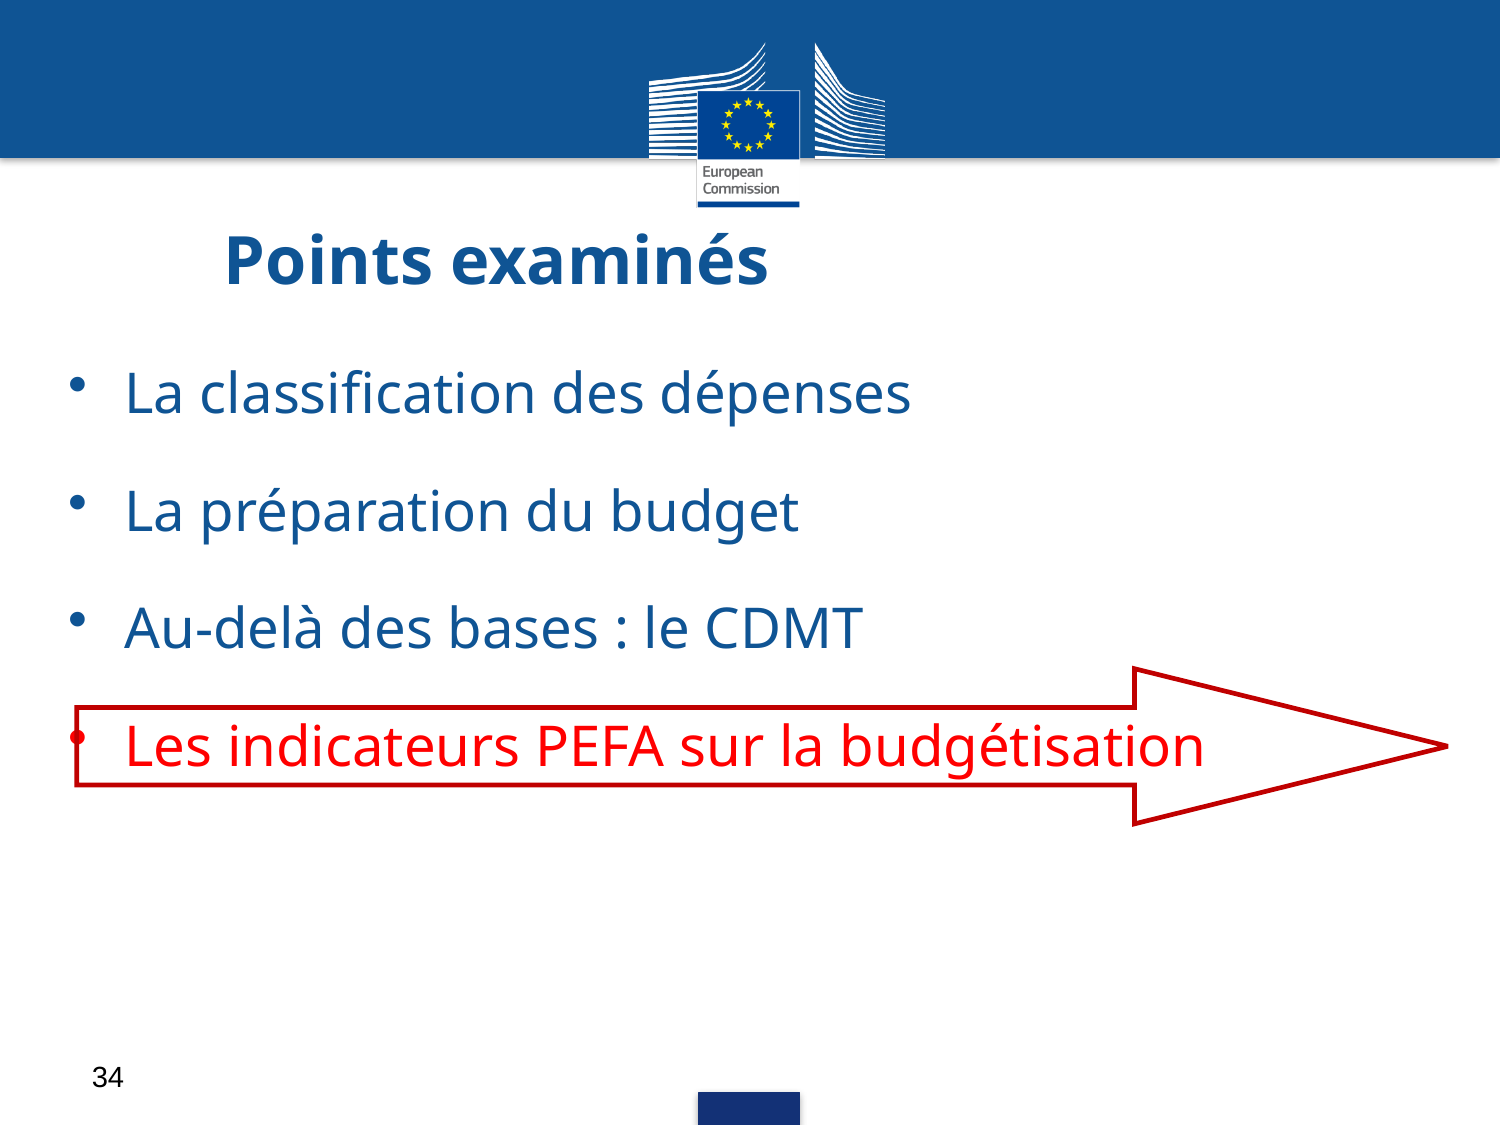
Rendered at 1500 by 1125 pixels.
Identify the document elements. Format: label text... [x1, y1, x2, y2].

slide_number 34 [76, 1022, 553, 1102]
text_box [76, 668, 1448, 824]
picture [649, 42, 885, 163]
list La classification des dépenses La préparation du budget Au-delà des bases : le CDMT Les indicateurs PEFA sur la budgétisation [52, 349, 1390, 1001]
title Points examinés [0, 163, 1278, 352]
